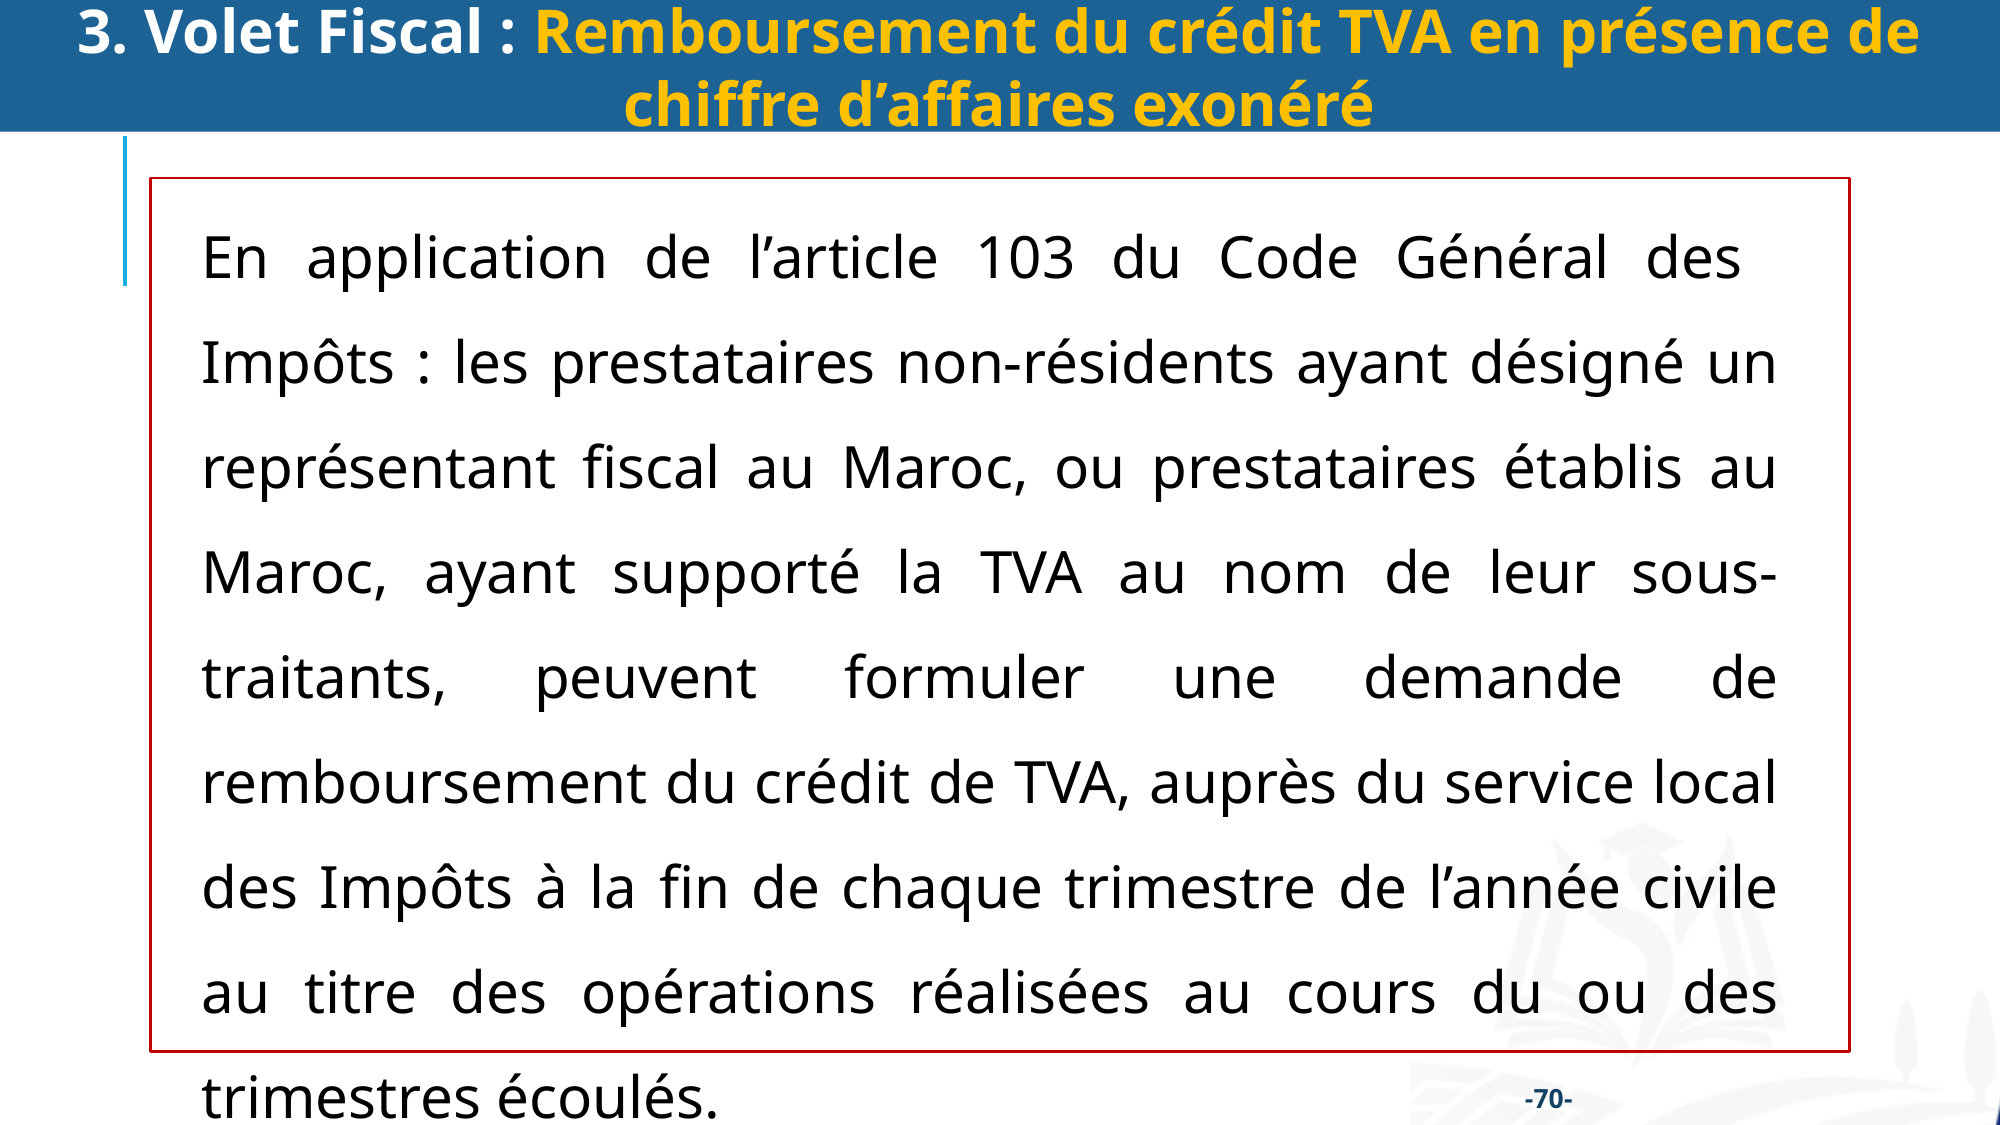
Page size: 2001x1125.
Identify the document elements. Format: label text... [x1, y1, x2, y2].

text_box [150, 177, 1850, 1053]
picture [1409, 759, 2000, 1125]
text_box 3. Volet Fiscal : Remboursement du crédit TVA en présence de chiffre d’affaires exonéré [0, 0, 2000, 133]
